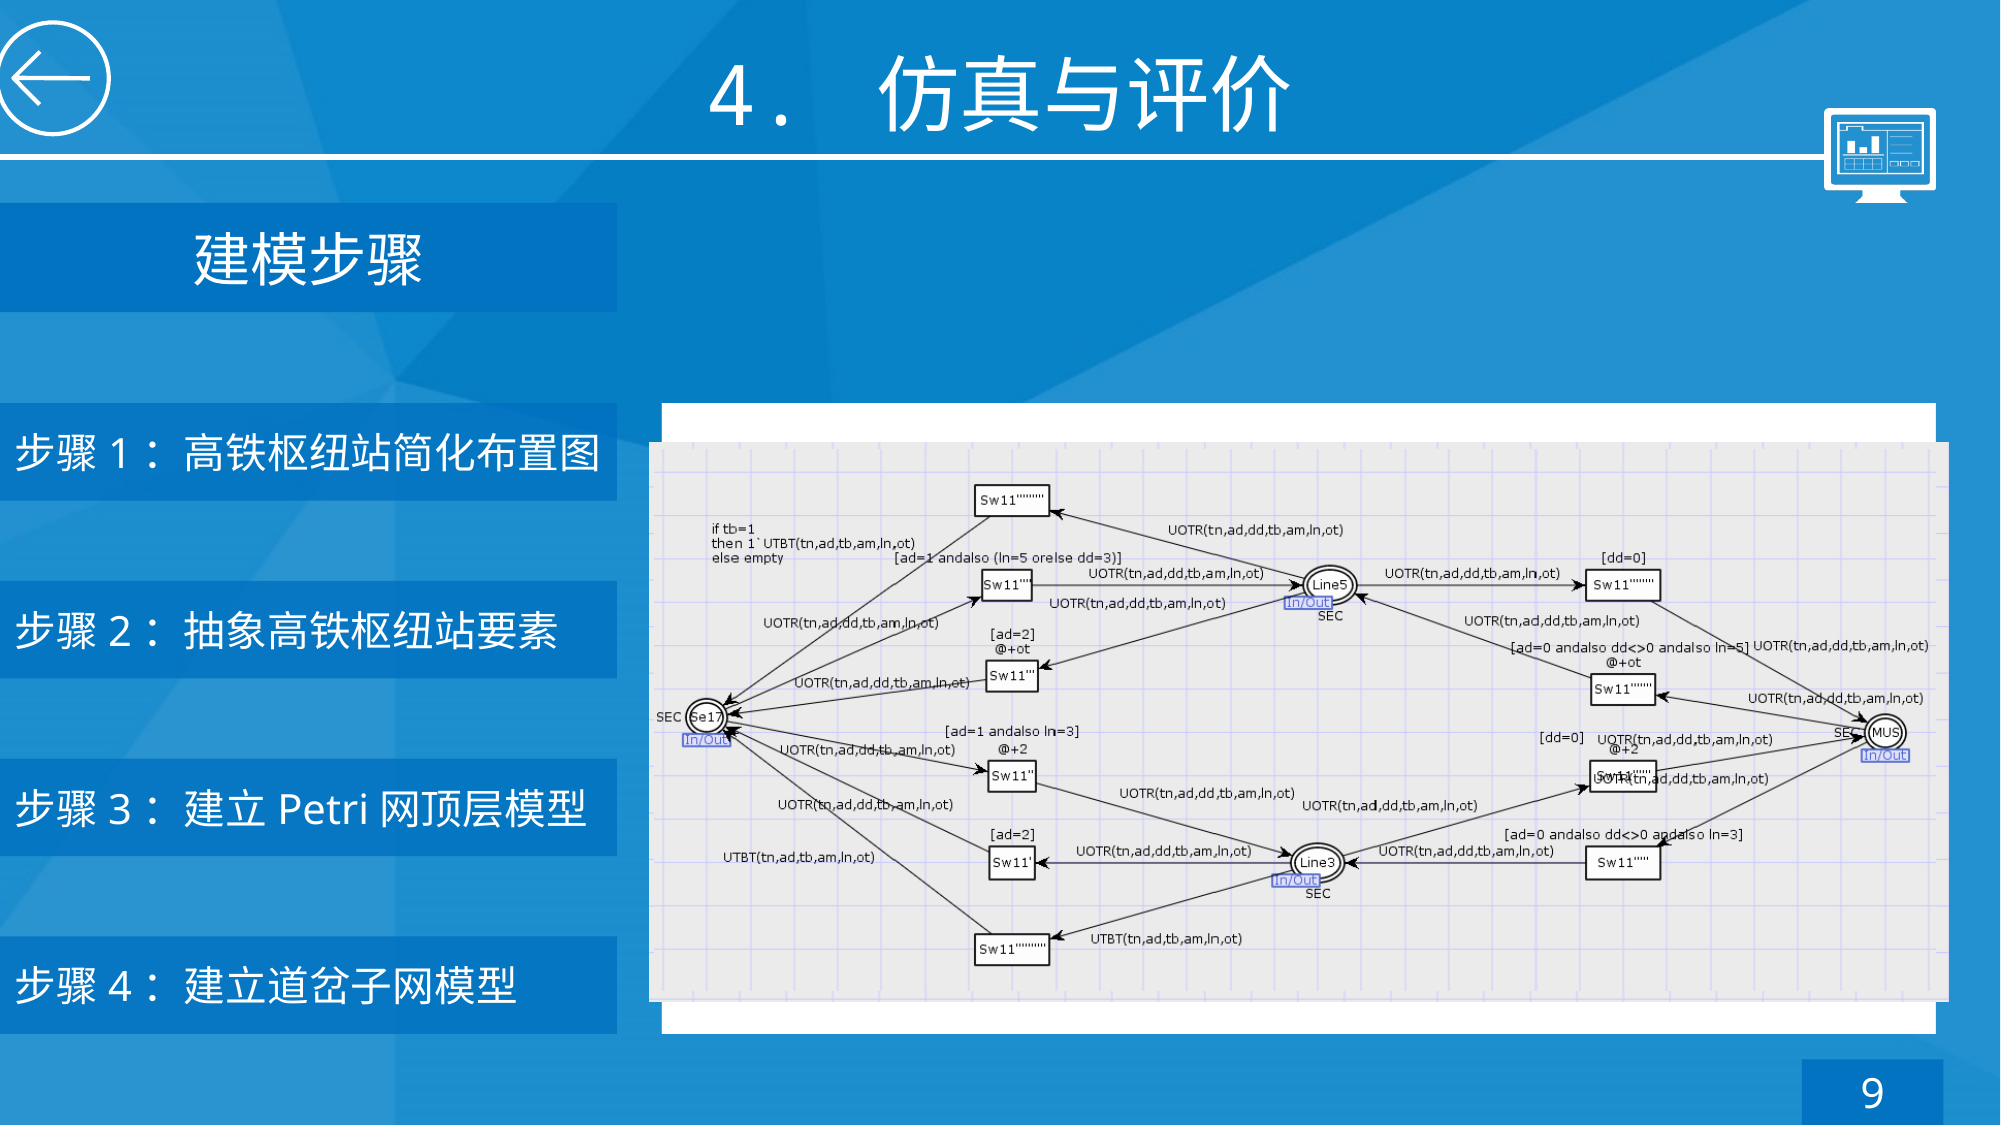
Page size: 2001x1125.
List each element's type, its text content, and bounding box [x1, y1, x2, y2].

text_box 步骤2：抽象高铁枢纽站要素 [0, 580, 618, 679]
text_box 9 [1801, 1059, 1944, 1125]
text_box 建模步骤 [0, 202, 618, 313]
picture [0, 25, 106, 132]
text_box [661, 403, 1936, 442]
text_box [0, 20, 111, 137]
text_box 步骤4：建立道岔子网模型 [0, 935, 618, 1035]
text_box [661, 1002, 1936, 1034]
picture [0, 0, 2001, 1125]
text_box 步骤1：高铁枢纽站简化布置图 [0, 402, 618, 502]
text_box 4. 仿真与评价 [663, 35, 1337, 141]
text_box 步骤3：建立Petri网顶层模型 [0, 758, 618, 857]
